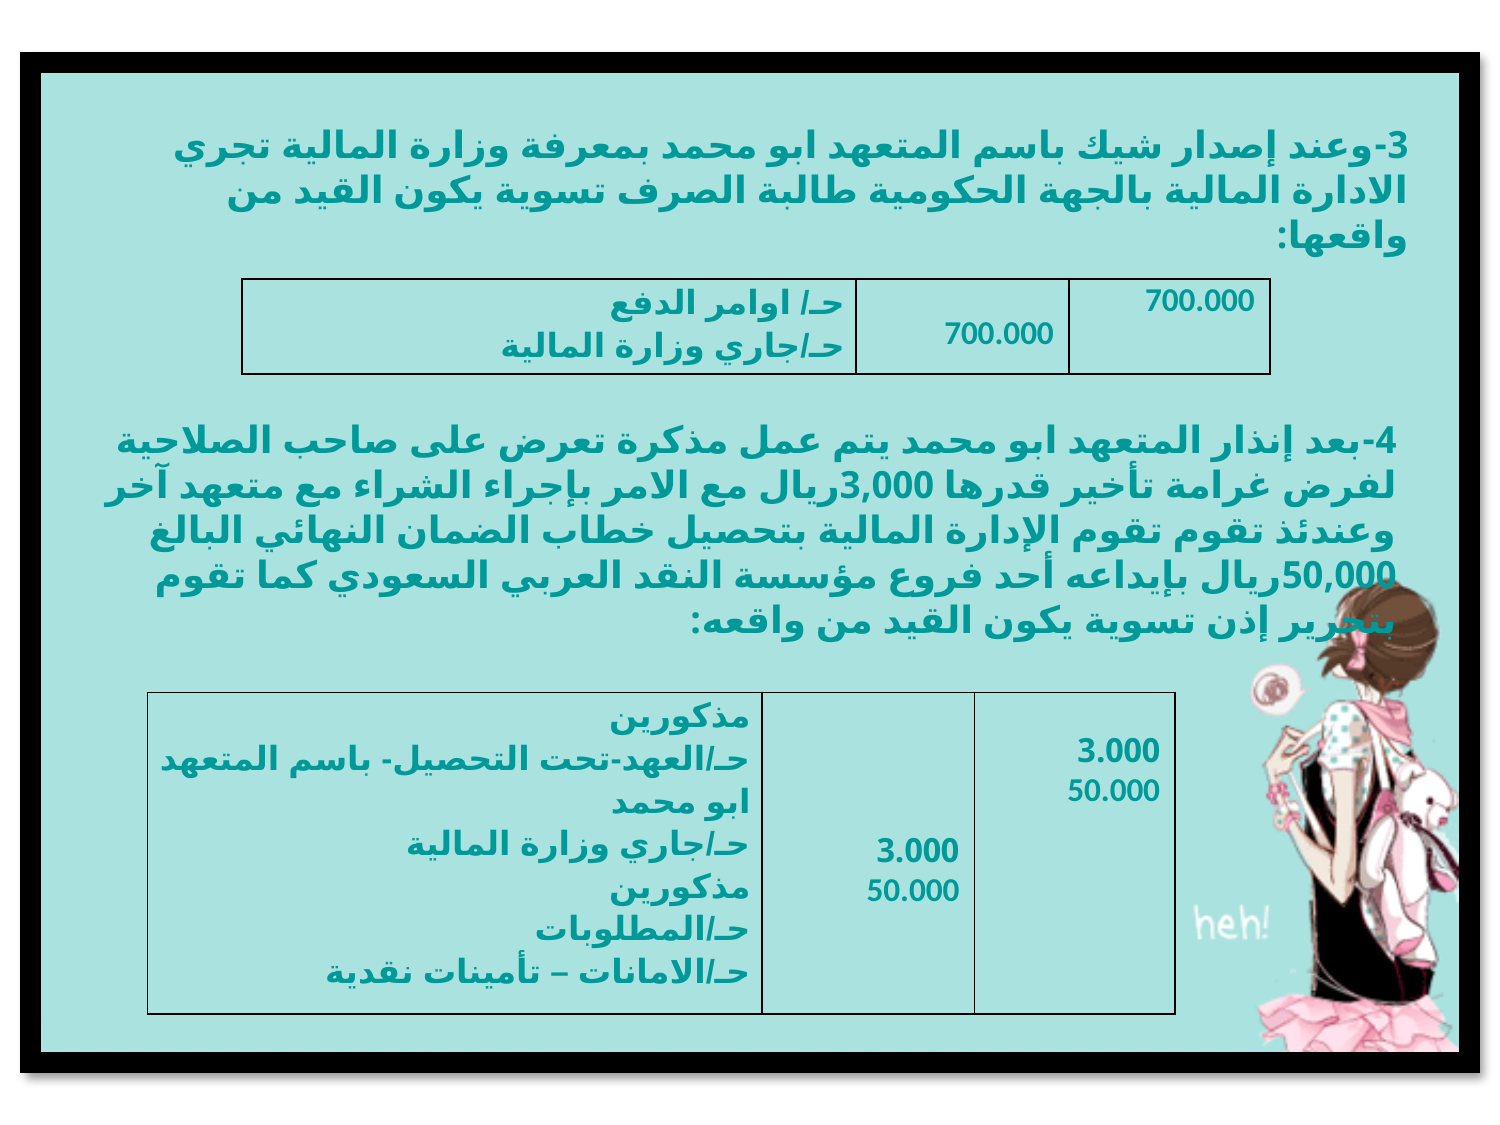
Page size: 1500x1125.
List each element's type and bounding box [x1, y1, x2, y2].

picture [41, 72, 1459, 1053]
